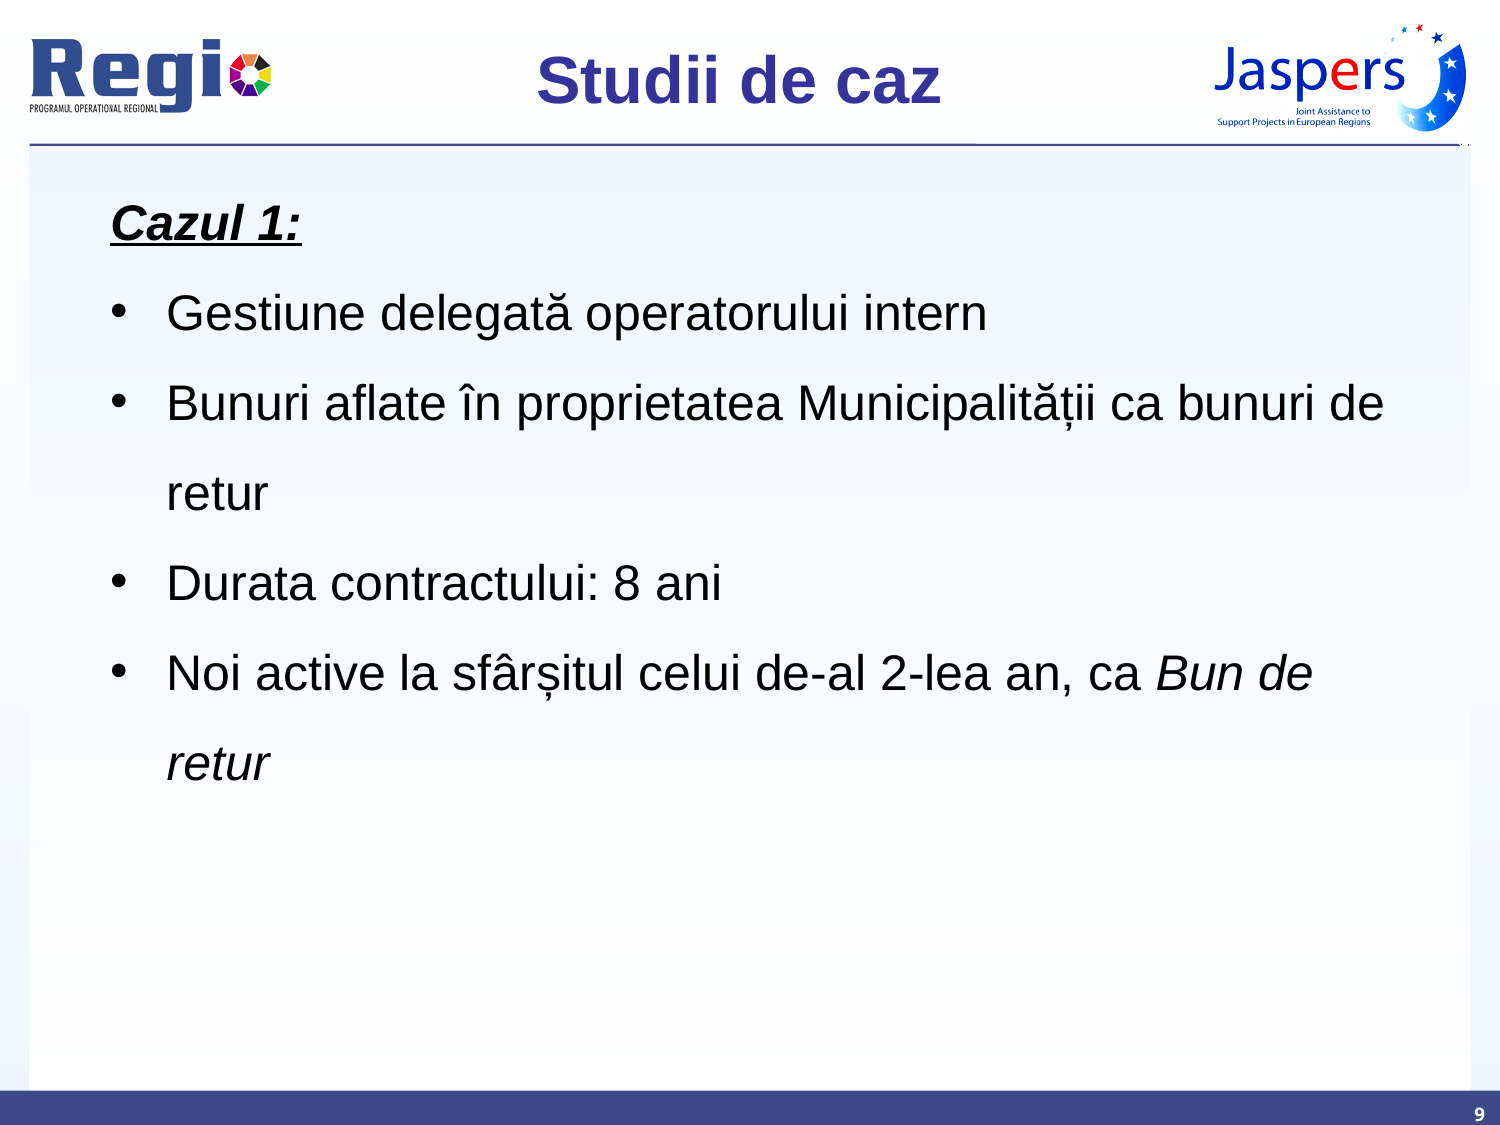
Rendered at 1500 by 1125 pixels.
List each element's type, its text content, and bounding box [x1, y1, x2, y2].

text_box Cazul 1: Gestiune delegată operatorului intern Bunuri aflate în proprietatea Municipalității ca bunuri de retur Durata contractului: 8 ani Noi active la sfârșitul celui de-al 2-lea an, ca Bun de retur [95, 152, 1424, 978]
text_box 9 [1187, 1095, 1500, 1125]
picture [1174, 0, 1479, 154]
title Studii de caz [64, 18, 1169, 135]
picture [29, 38, 273, 115]
